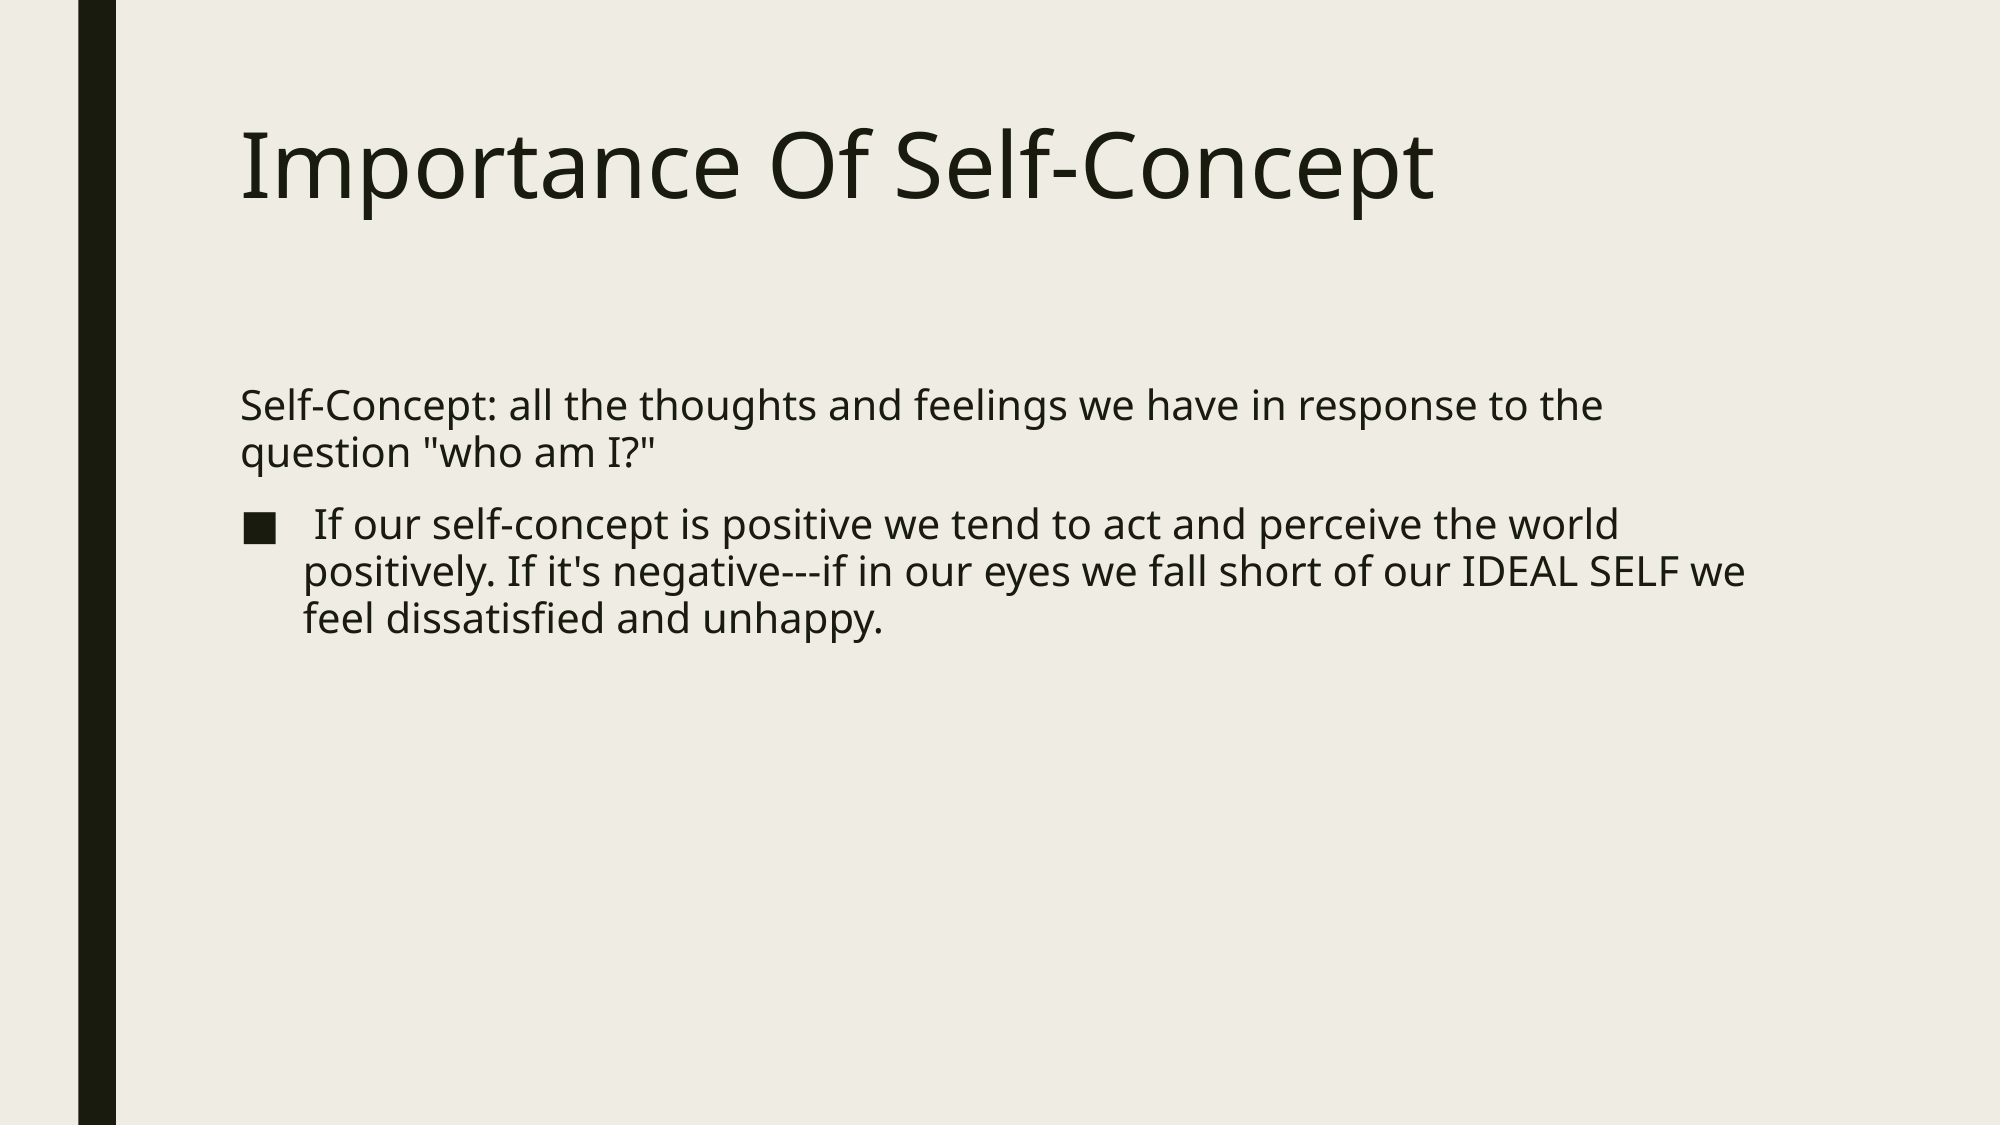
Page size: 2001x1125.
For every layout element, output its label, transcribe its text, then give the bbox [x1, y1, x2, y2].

title Importance Of Self-Concept [225, 112, 1800, 357]
list Self-Concept: all the thoughts and feelings we have in response to the question "who am I?" If our self-concept is positive we tend to act and perceive the world positively. If it's negative---if in our eyes we fall short of our IDEAL SELF we feel dissatisfied and unhappy. [225, 375, 1800, 963]
